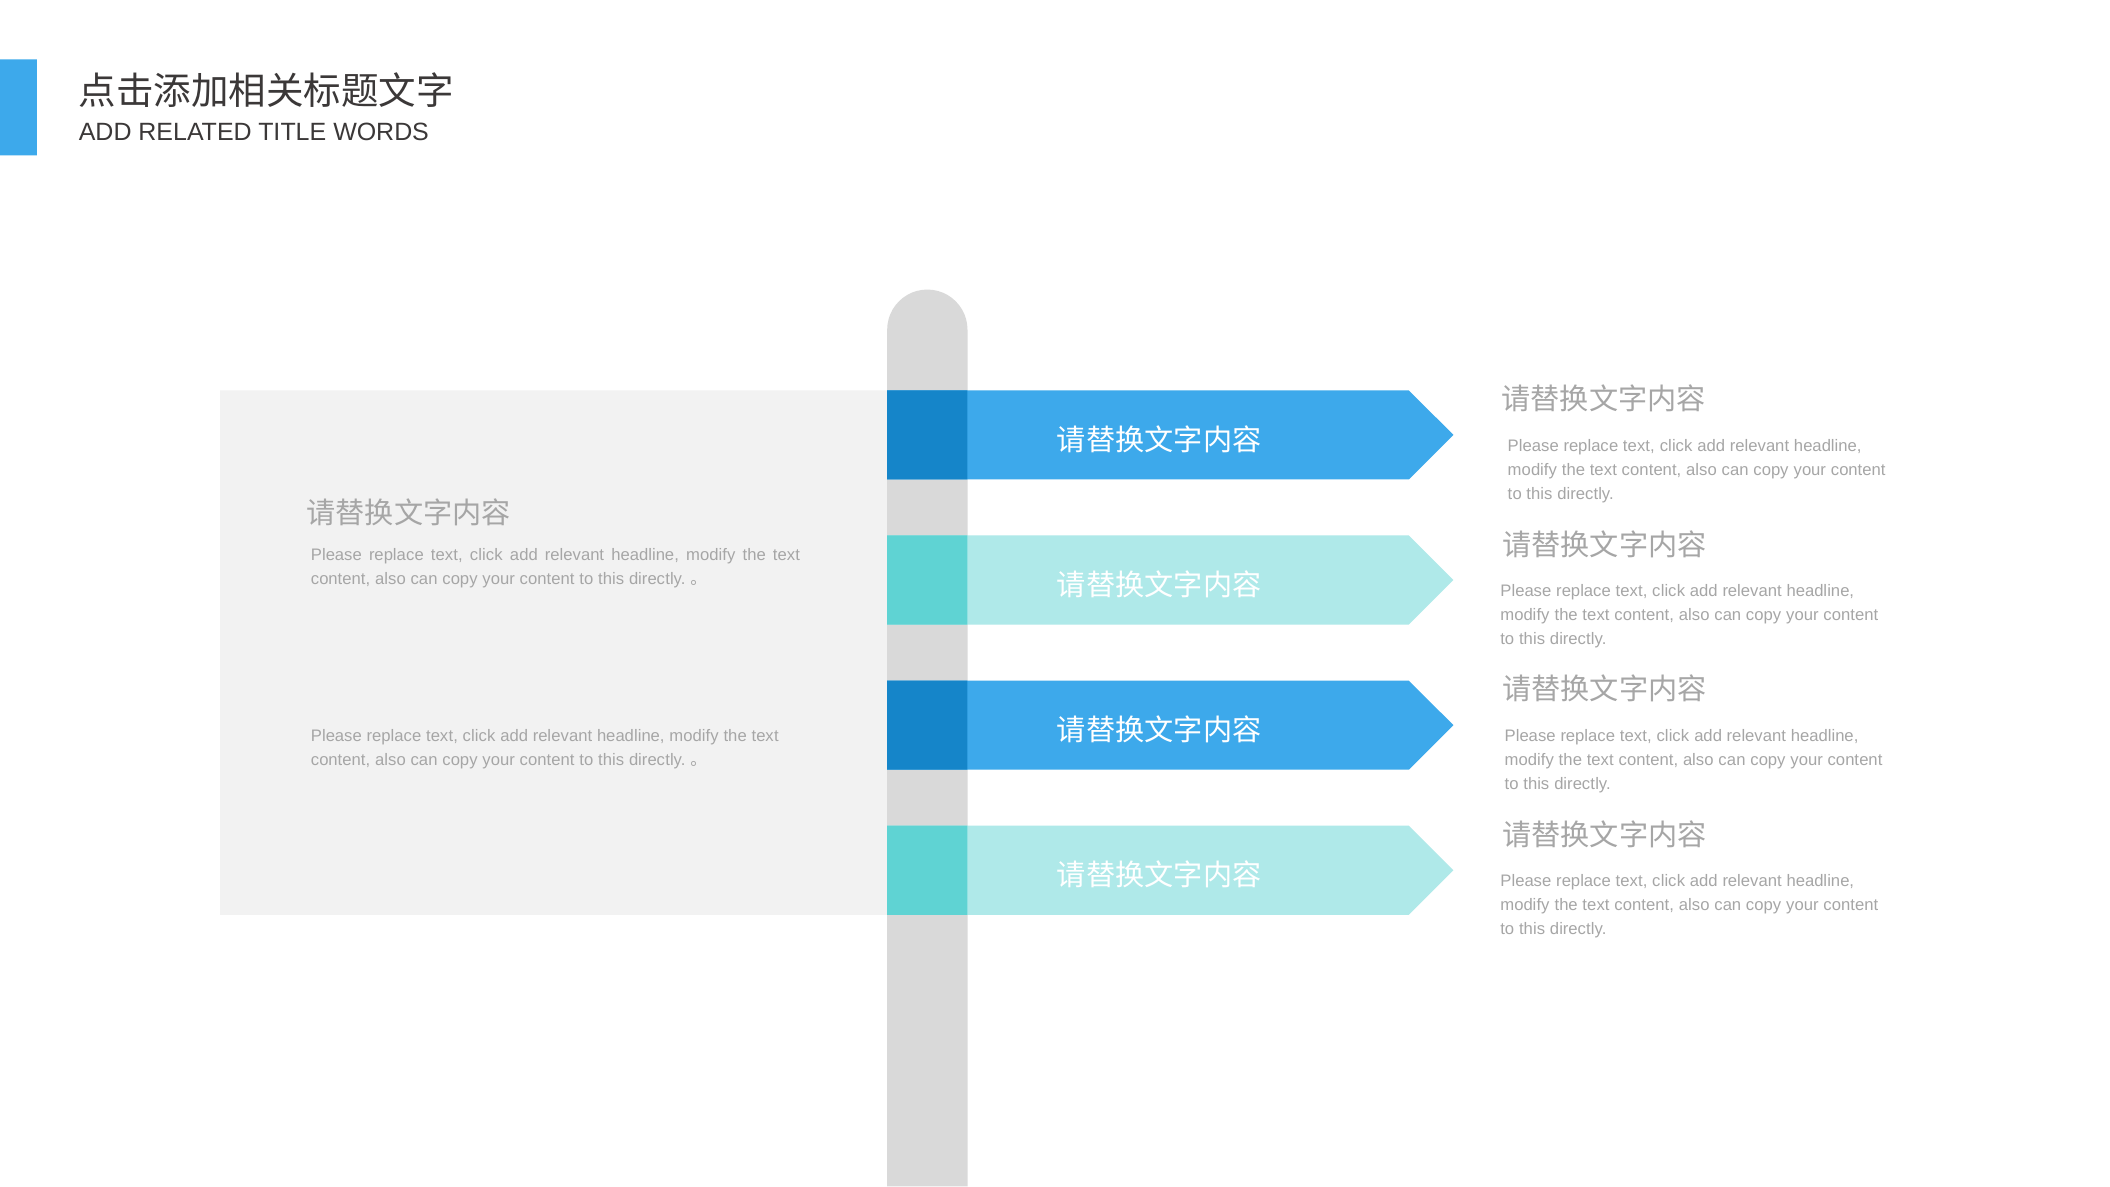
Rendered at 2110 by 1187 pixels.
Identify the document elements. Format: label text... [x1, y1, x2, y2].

text_box ADD RELATED TITLE WORDS [62, 107, 446, 154]
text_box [1485, 801, 1896, 945]
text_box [887, 535, 1454, 625]
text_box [887, 390, 1454, 480]
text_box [887, 825, 1454, 915]
text_box [886, 288, 969, 390]
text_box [220, 390, 887, 915]
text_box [887, 680, 1454, 770]
text_box [887, 770, 969, 825]
text_box [887, 625, 969, 680]
text_box [886, 915, 969, 1187]
text_box [887, 480, 969, 535]
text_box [1485, 366, 1903, 510]
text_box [1485, 656, 1900, 800]
text_box 点击添加相关标题文字 [62, 59, 470, 121]
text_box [1485, 511, 1896, 655]
